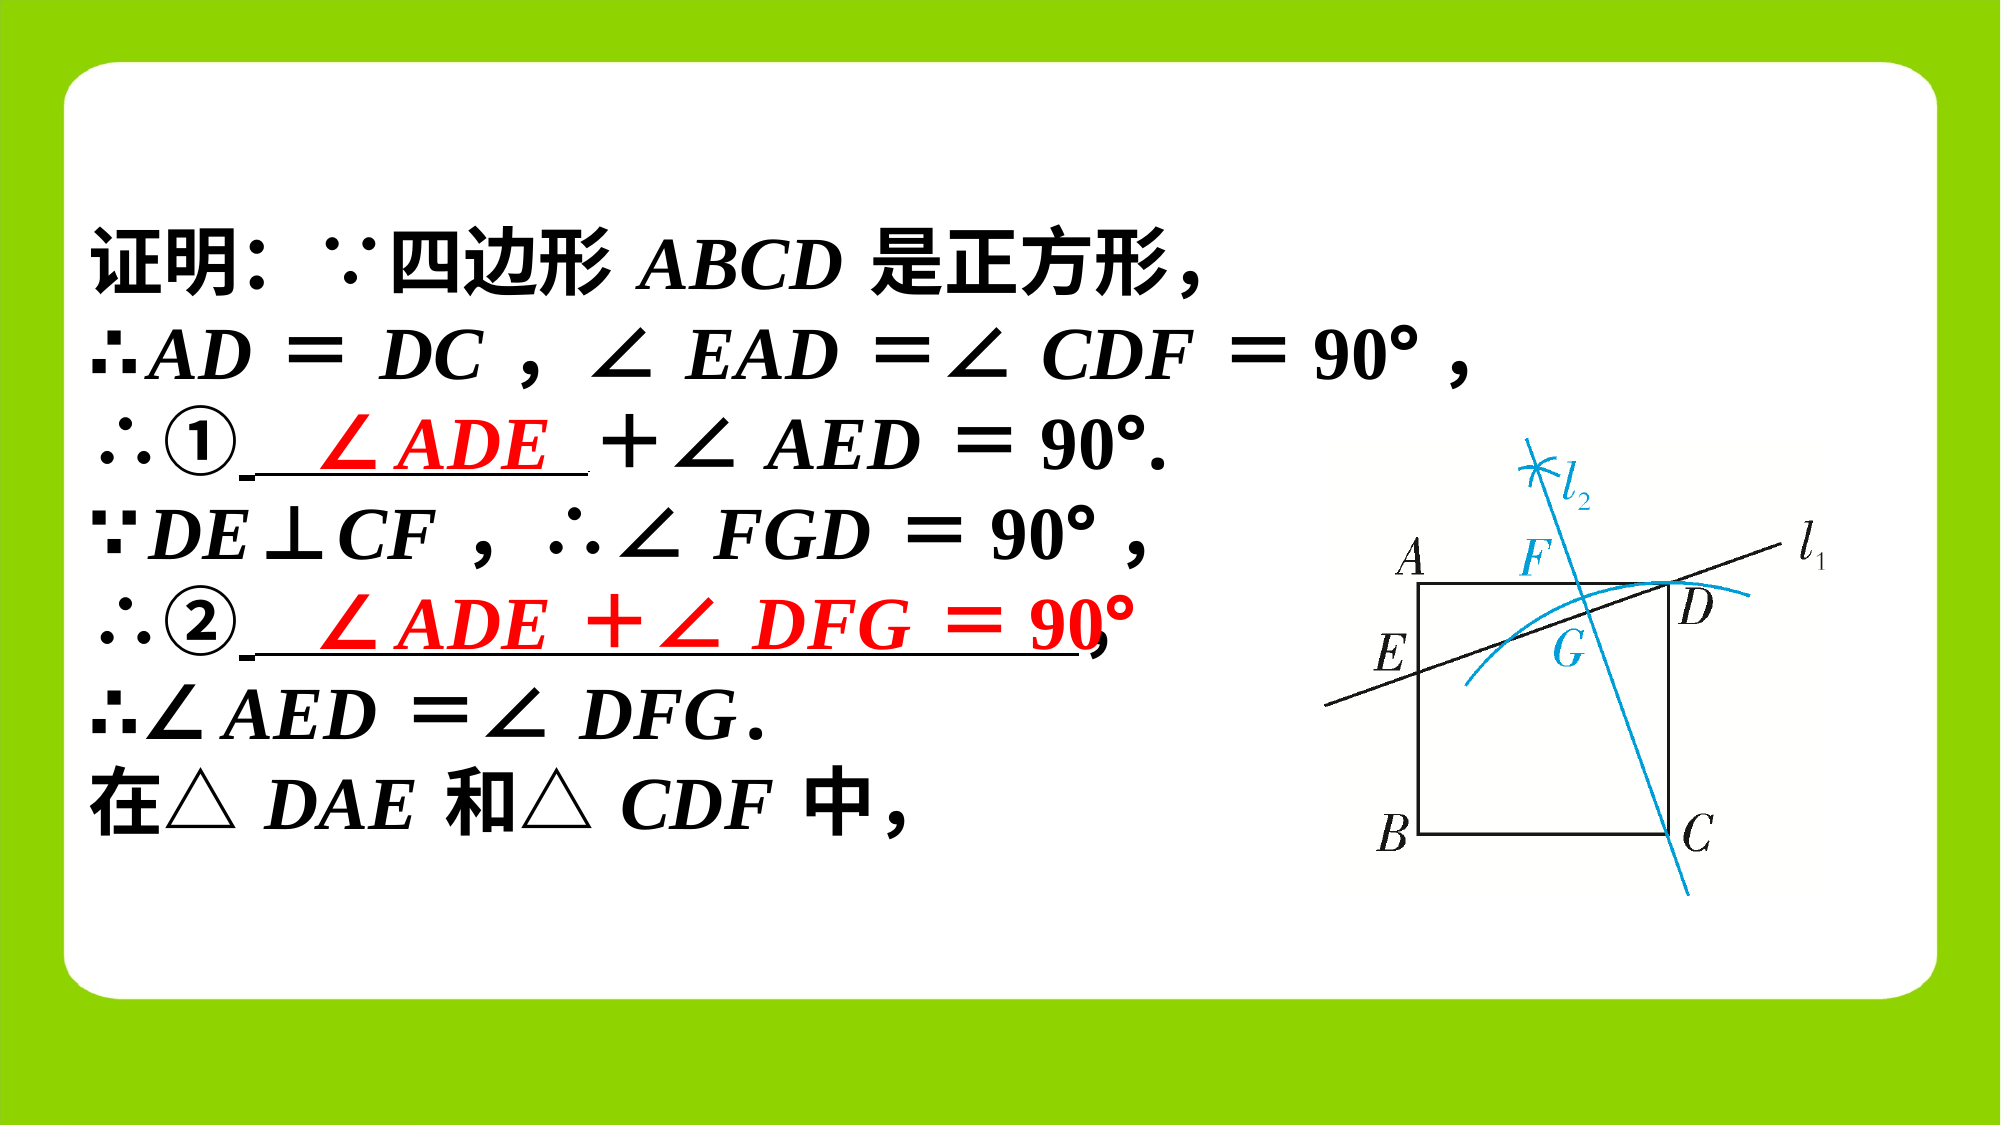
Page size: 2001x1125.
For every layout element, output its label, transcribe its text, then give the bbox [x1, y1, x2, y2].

text_box ∠ADE [299, 387, 650, 493]
text_box 证明：∵四边形ABCD是正方形， ∴AD＝DC，∠EAD＝∠CDF＝90°， ∴① ＋∠AED＝90°. ∵DE⊥CF，∴∠FGD＝90°， ∴② ⁠， ∴∠AED＝∠DFG. 在△DAE和△CDF中， [88, 214, 1434, 851]
picture [0, 0, 2001, 1125]
text_box ∠ADE＋∠DFG＝90° [299, 567, 1200, 673]
